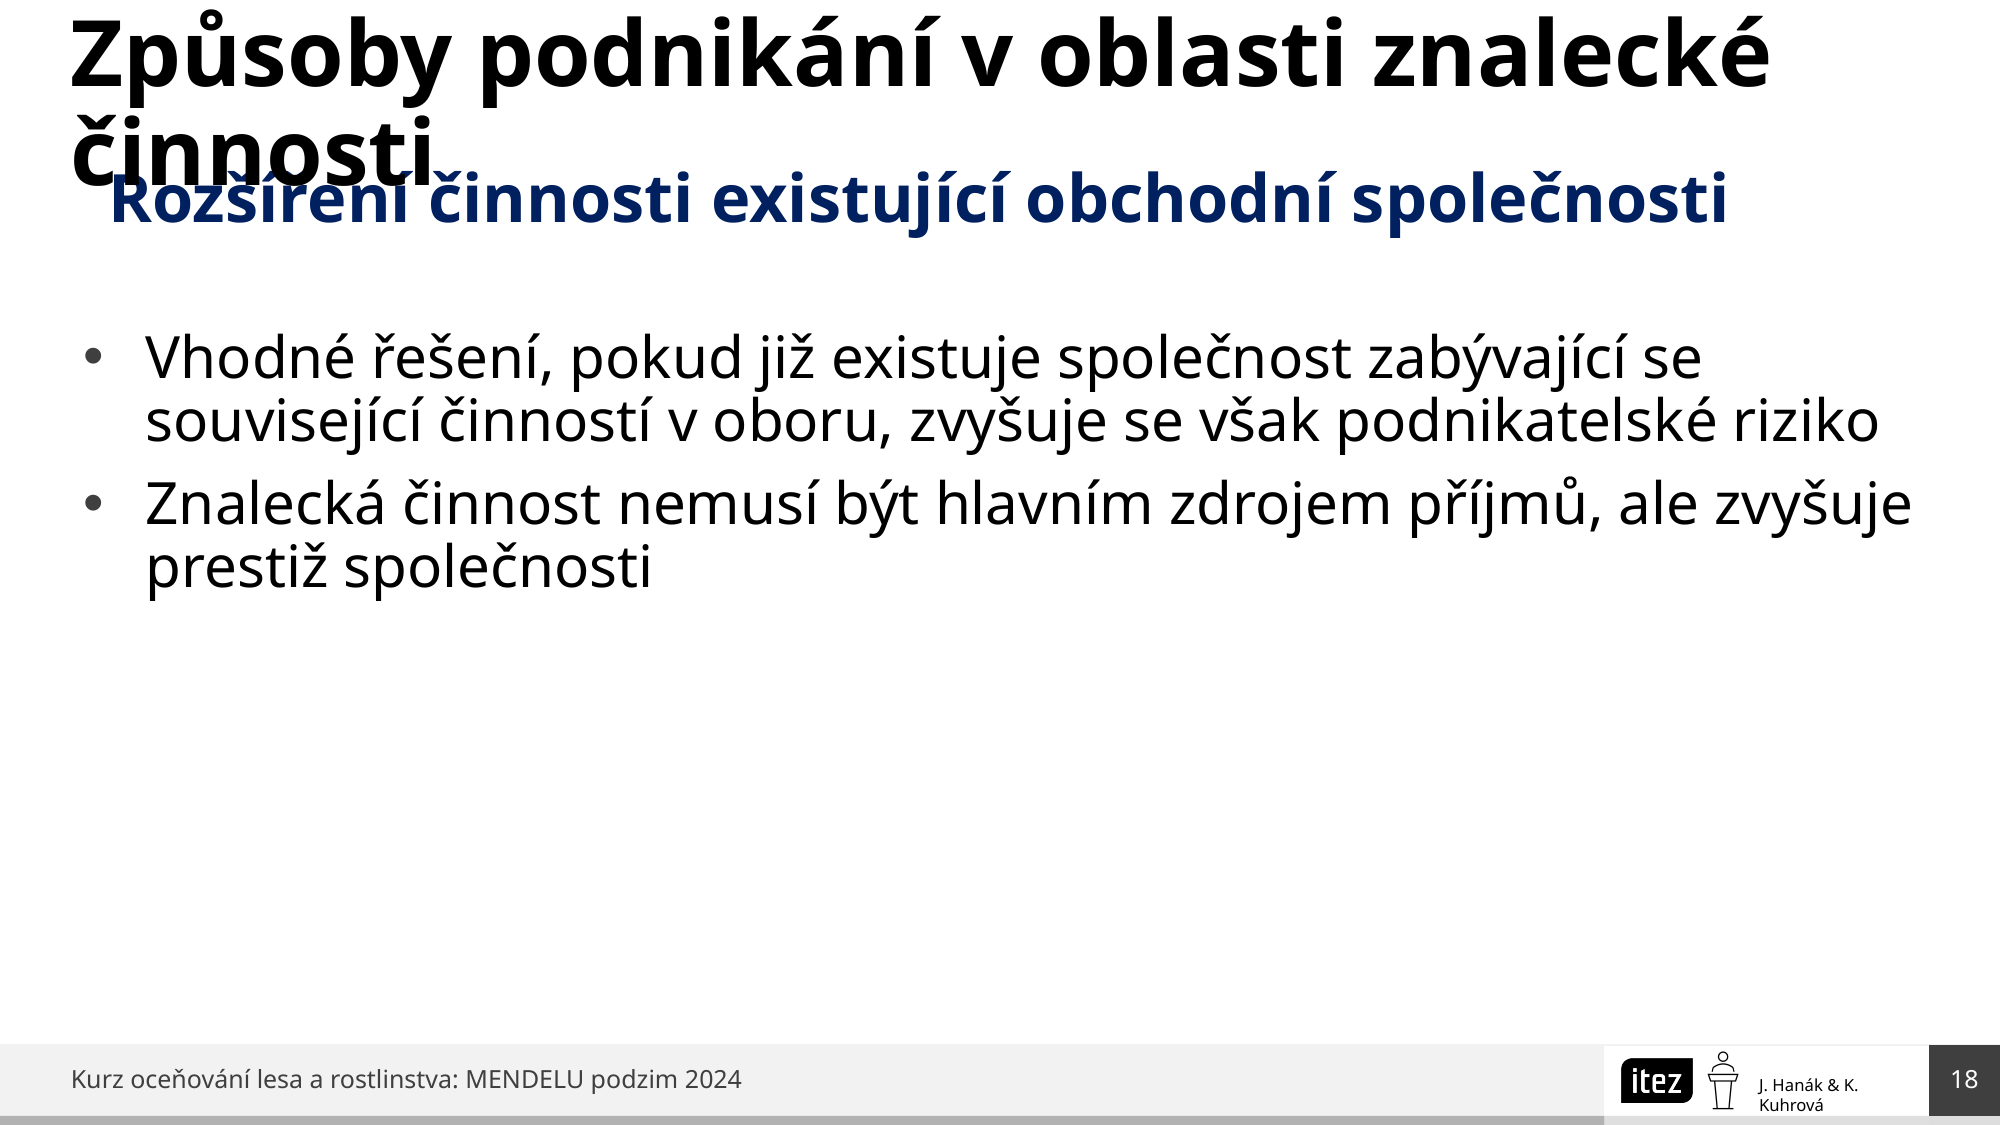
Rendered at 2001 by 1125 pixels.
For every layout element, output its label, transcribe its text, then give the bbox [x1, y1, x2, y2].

slide_number 18 [1929, 1045, 2000, 1116]
footer Kurz oceňování lesa a rostlinstva: MENDELU podzim 2024 [70, 1056, 1000, 1105]
list Rozšíření činnosti existující obchodní společnosti [70, 165, 1931, 265]
picture [1621, 1049, 1754, 1112]
title Způsoby podnikání v oblasti znalecké činnosti [70, 70, 1930, 142]
list Vhodné řešení, pokud již existuje společnost zabývající se související činností v oboru, zvyšuje se však podnikatelské riziko Znalecká činnost nemusí být hlavním zdrojem příjmů, ale zvyšuje prestiž společnosti [70, 327, 1930, 1016]
